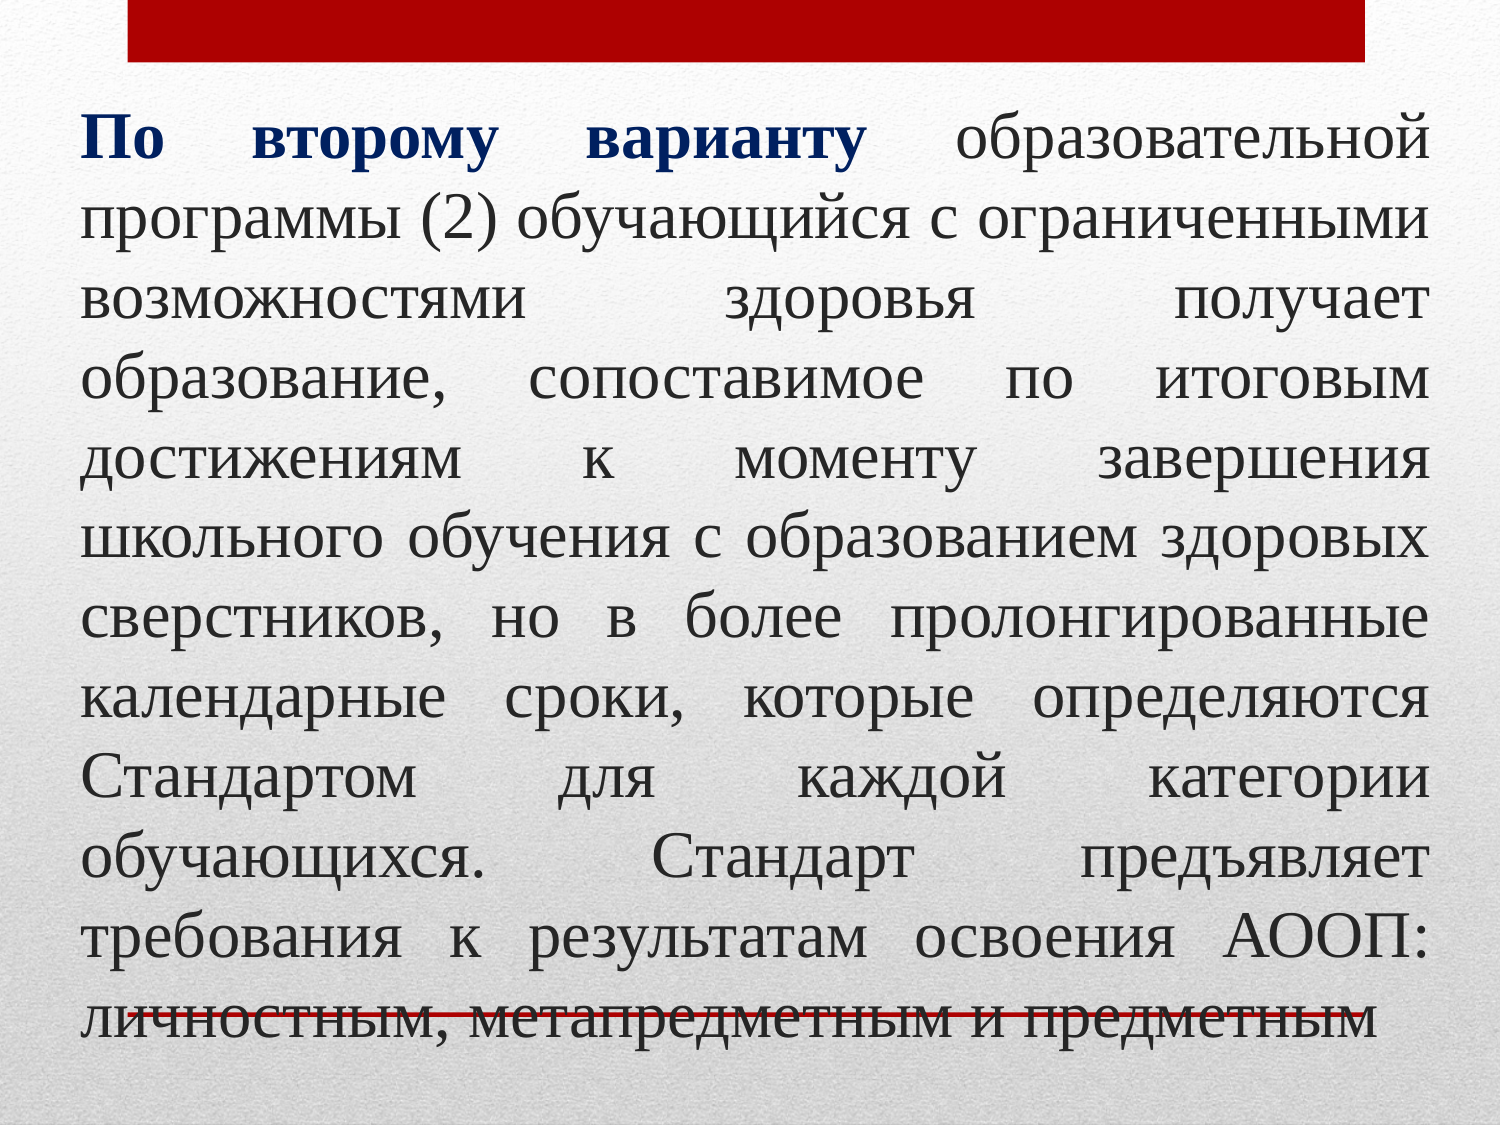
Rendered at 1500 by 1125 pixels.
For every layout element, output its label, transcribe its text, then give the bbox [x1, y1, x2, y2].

title По второму варианту образовательной программы (2) обучающийся с ограниченными возможностями здоровья получает образование, сопоставимое по итоговым достижениям к моменту завершения школьного обучения с образованием здоровых сверстников, но в более пролонгированные календарные сроки, которые определяются Стандартом для каждой категории обучающихся. Стандарт предъявляет требования к результатам освоения АООП: личностным, метапредметным и предметным [64, 137, 1447, 1059]
